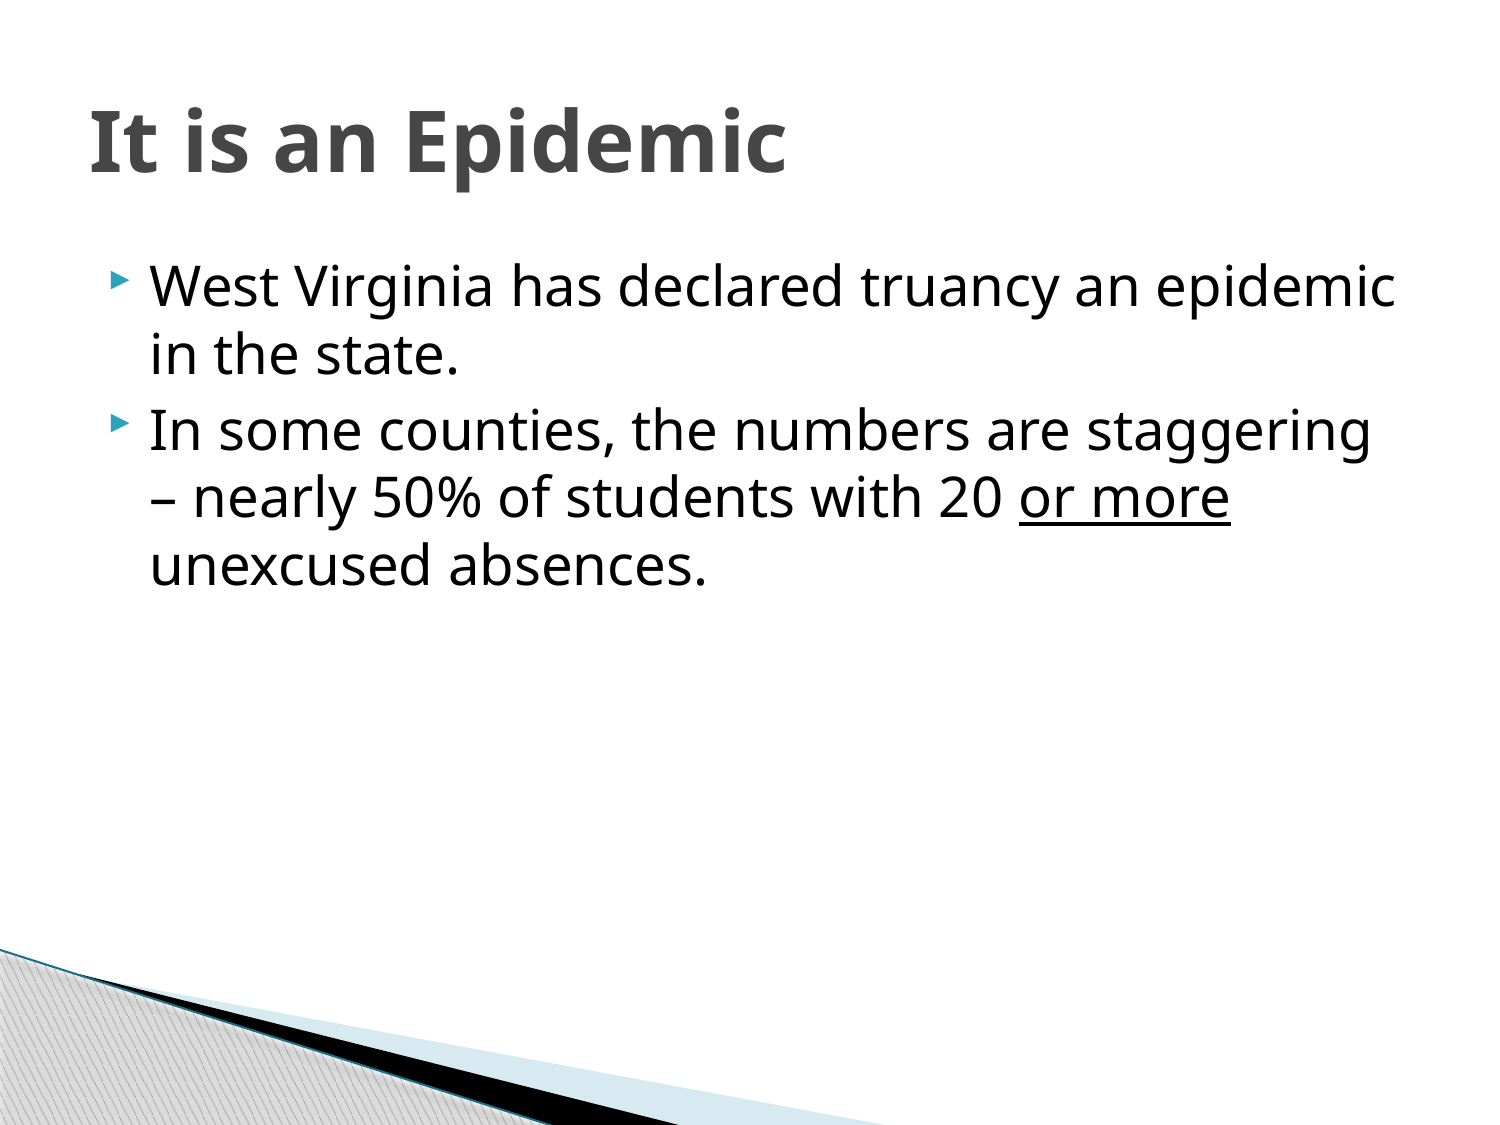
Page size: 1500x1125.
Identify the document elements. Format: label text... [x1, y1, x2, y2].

title It is an Epidemic [75, 45, 1425, 233]
list West Virginia has declared truancy an epidemic in the state. In some counties, the numbers are staggering – nearly 50% of students with 20 or more unexcused absences. [75, 243, 1425, 986]
